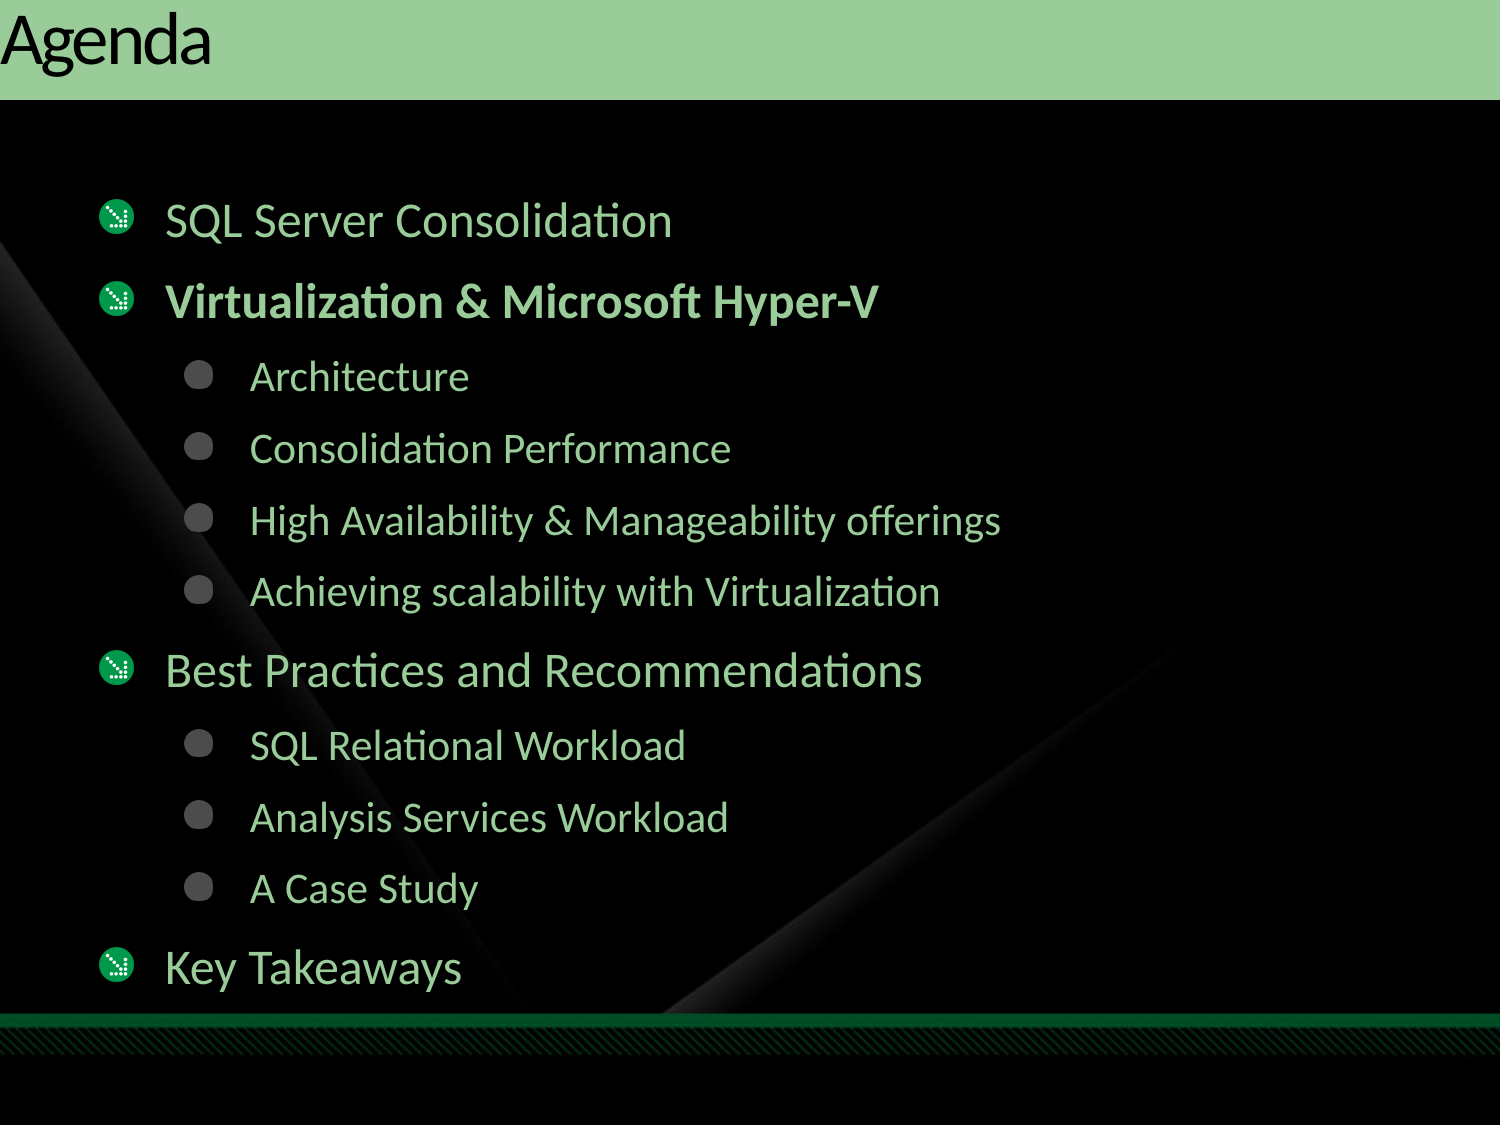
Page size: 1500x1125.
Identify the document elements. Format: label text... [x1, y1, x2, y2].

list SQL Server Consolidation Virtualization & Microsoft Hyper-V Architecture Consolidation Performance High Availability & Manageability offerings Achieving scalability with Virtualization Best Practices and Recommendations SQL Relational Workload Analysis Services Workload A Case Study Key Takeaways [99, 174, 1400, 1050]
picture [0, 100, 1500, 1125]
title Agenda [0, 0, 1500, 100]
